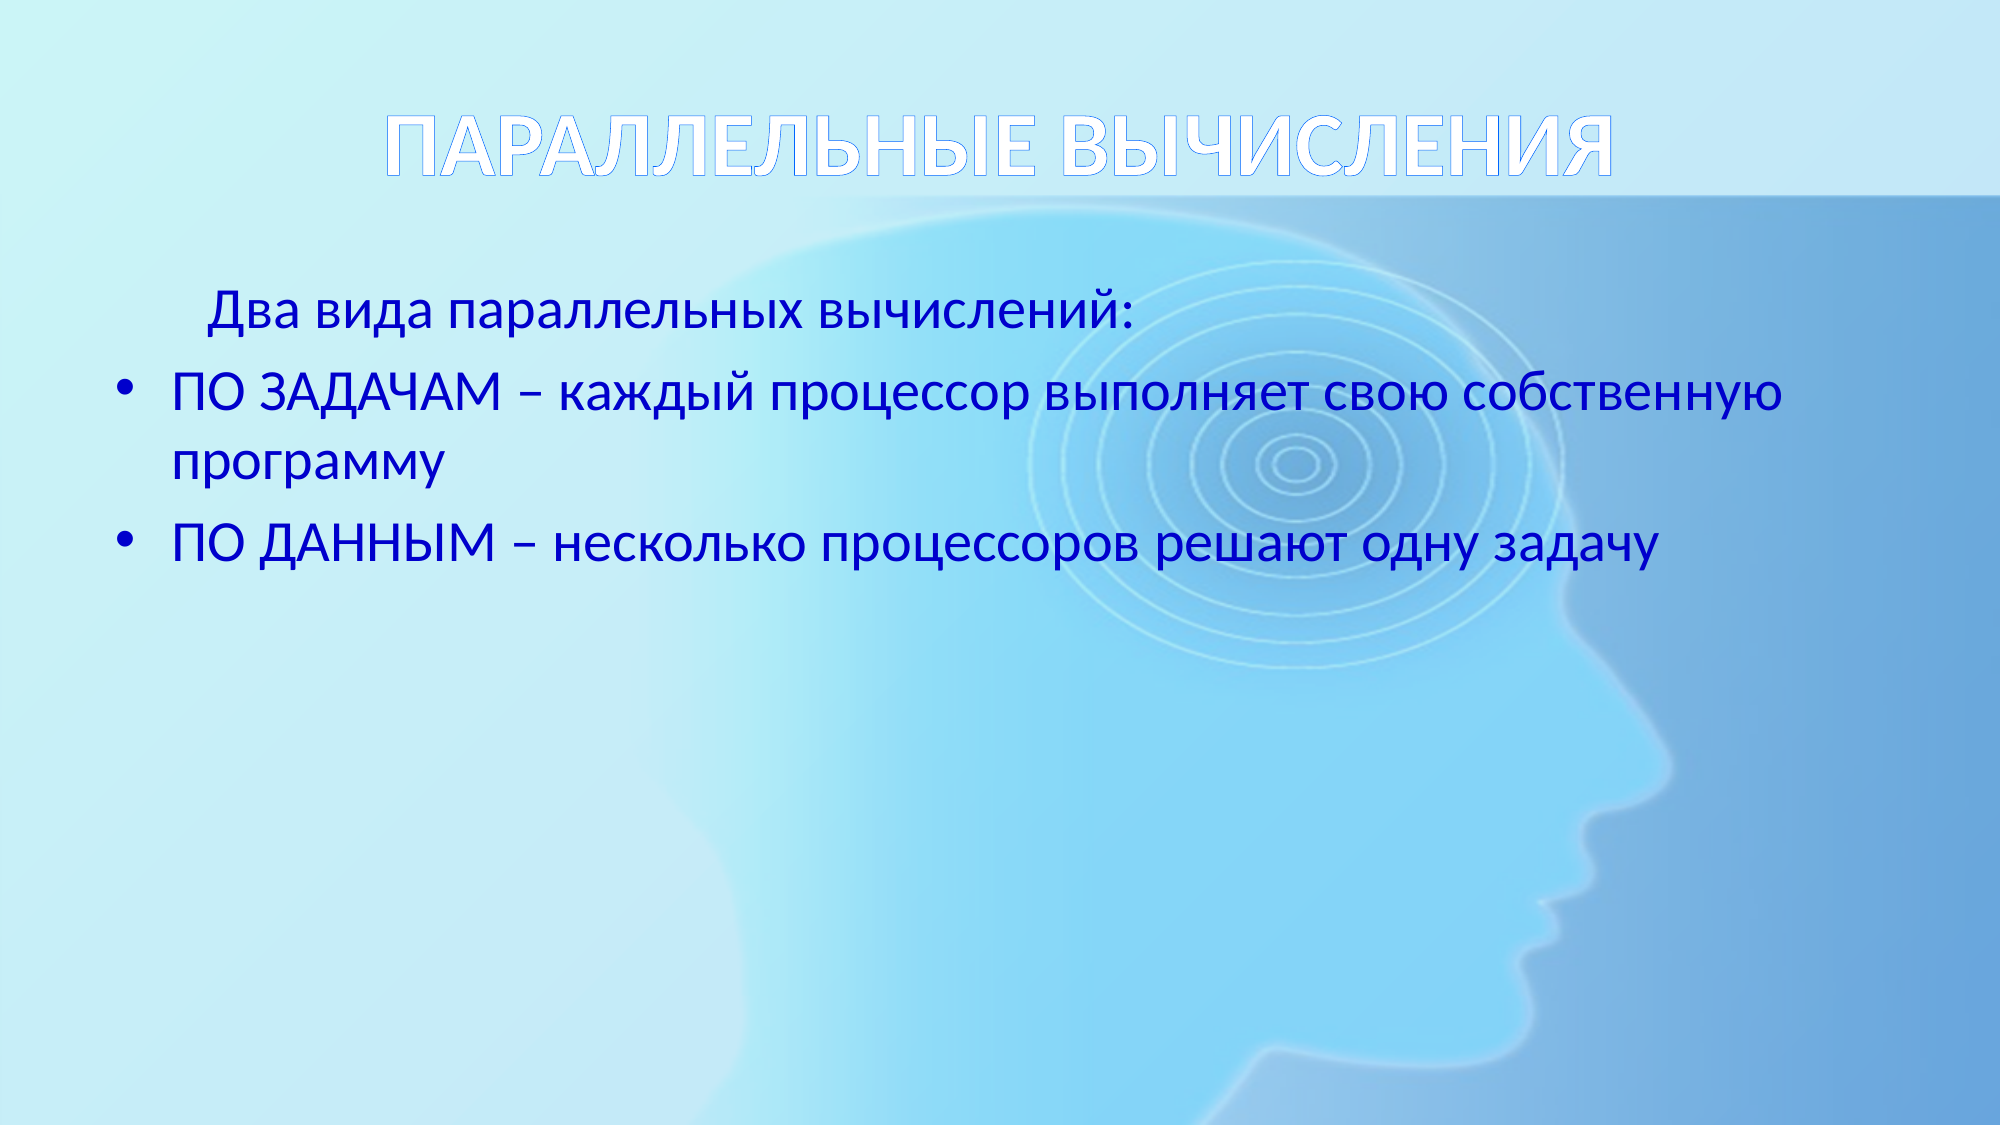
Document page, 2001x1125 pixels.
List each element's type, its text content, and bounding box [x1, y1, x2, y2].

title ПАРАЛЛЕЛЬНЫЕ ВЫЧИСЛЕНИЯ [99, 45, 1900, 233]
list Два вида параллельных вычислений: ПО ЗАДАЧАМ – каждый процессор выполняет свою собственную программу ПО ДАННЫМ – несколько процессоров решают одну задачу [99, 262, 1900, 1005]
picture [0, 0, 2000, 1125]
